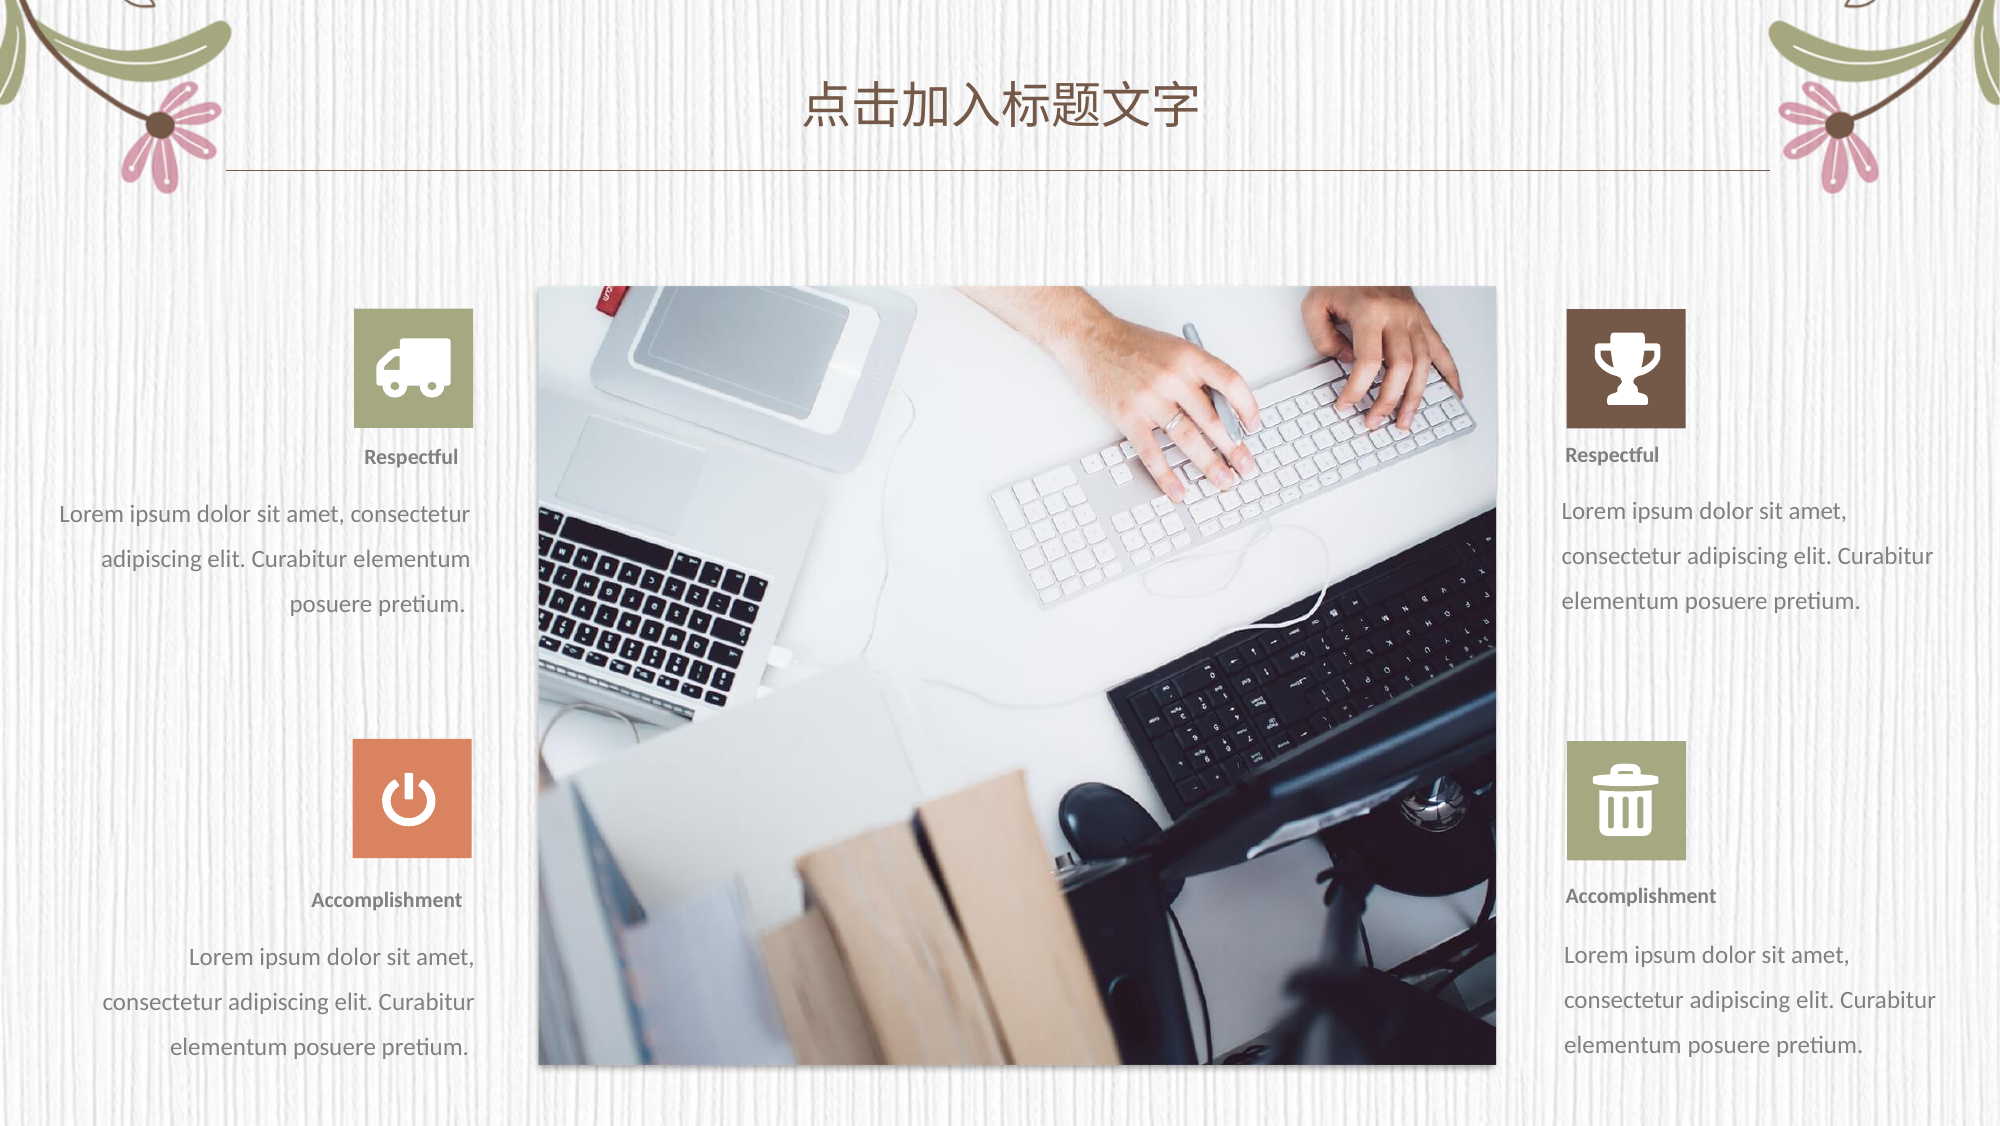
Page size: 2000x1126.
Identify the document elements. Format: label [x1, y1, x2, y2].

text_box [1599, 790, 1652, 836]
text_box [1594, 332, 1661, 405]
text_box [352, 306, 475, 430]
text_box [538, 286, 1497, 1066]
text_box [350, 737, 474, 860]
picture [0, 0, 2000, 1126]
text_box [404, 772, 414, 800]
text_box [1549, 874, 1978, 1109]
text_box [382, 779, 436, 827]
text_box [376, 338, 451, 398]
text_box [226, 67, 1771, 171]
text_box [1592, 763, 1659, 787]
text_box [42, 435, 487, 623]
text_box [1565, 739, 1688, 862]
text_box [1564, 307, 1688, 431]
text_box [52, 877, 491, 1066]
text_box [1546, 432, 1963, 620]
